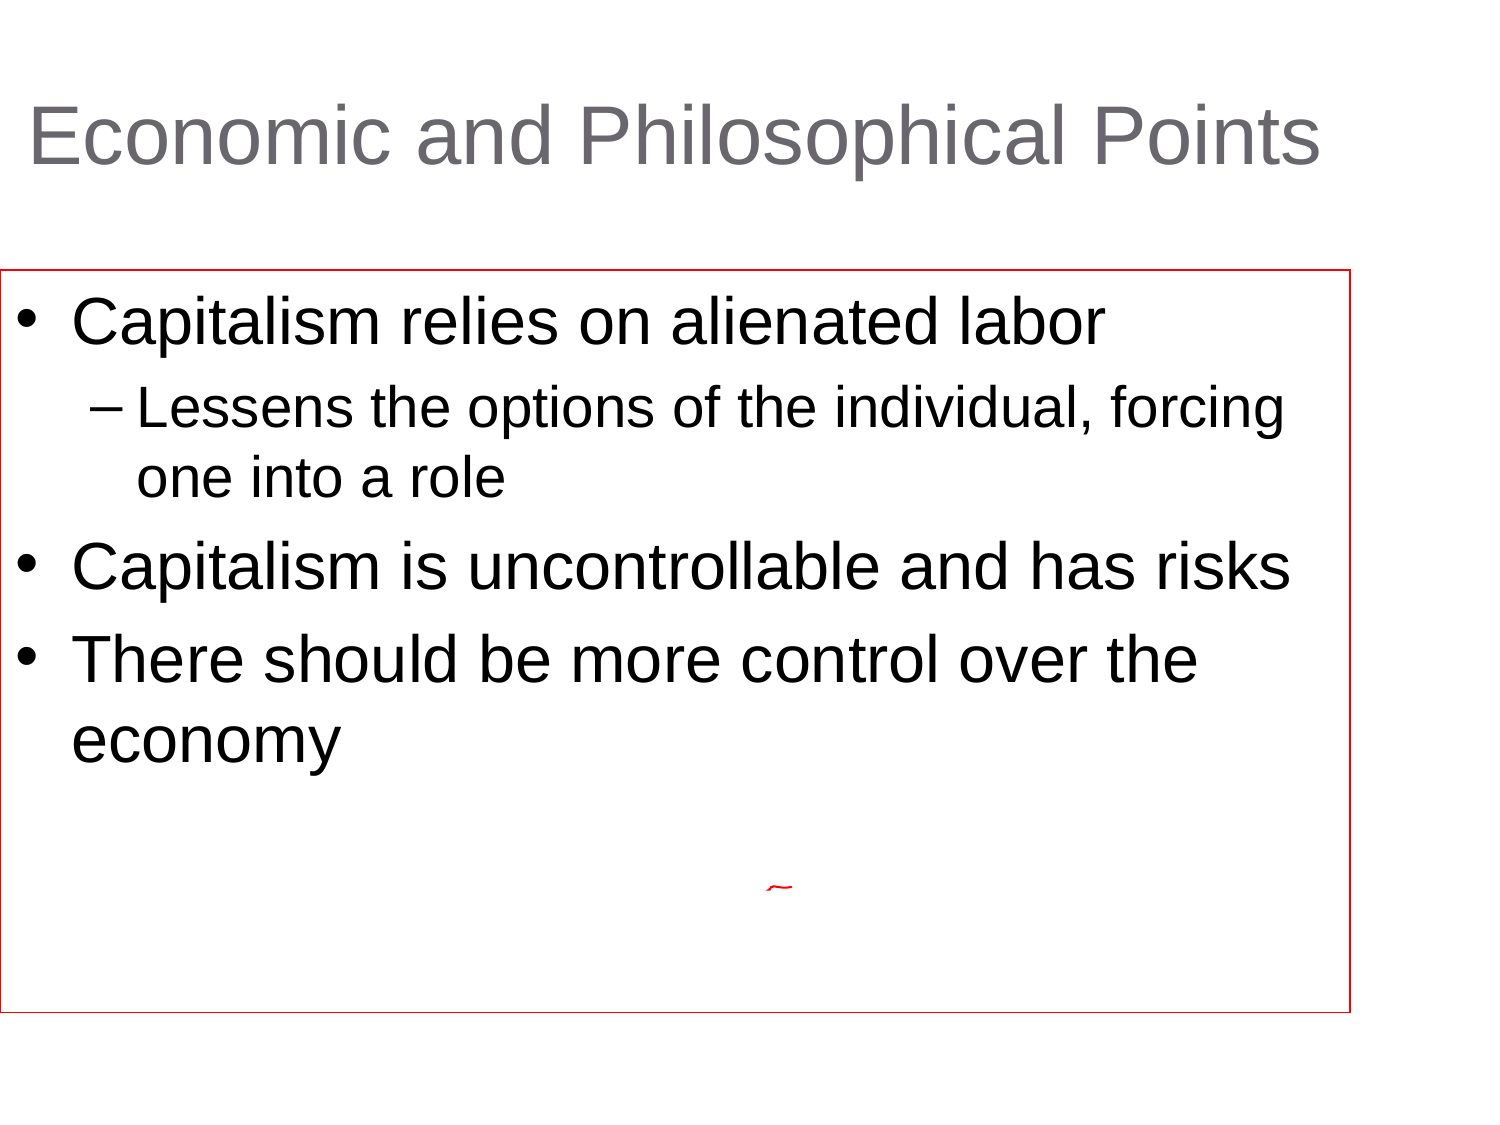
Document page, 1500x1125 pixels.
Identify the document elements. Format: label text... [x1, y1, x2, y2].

list Capitalism relies on alienated labor Lessens the options of the individual, forcing one into a role Capitalism is uncontrollable and has risks There should be more control over the economy [0, 270, 1350, 1013]
text_box [769, 886, 792, 890]
title Economic and Philosophical Points [0, 87, 1350, 270]
